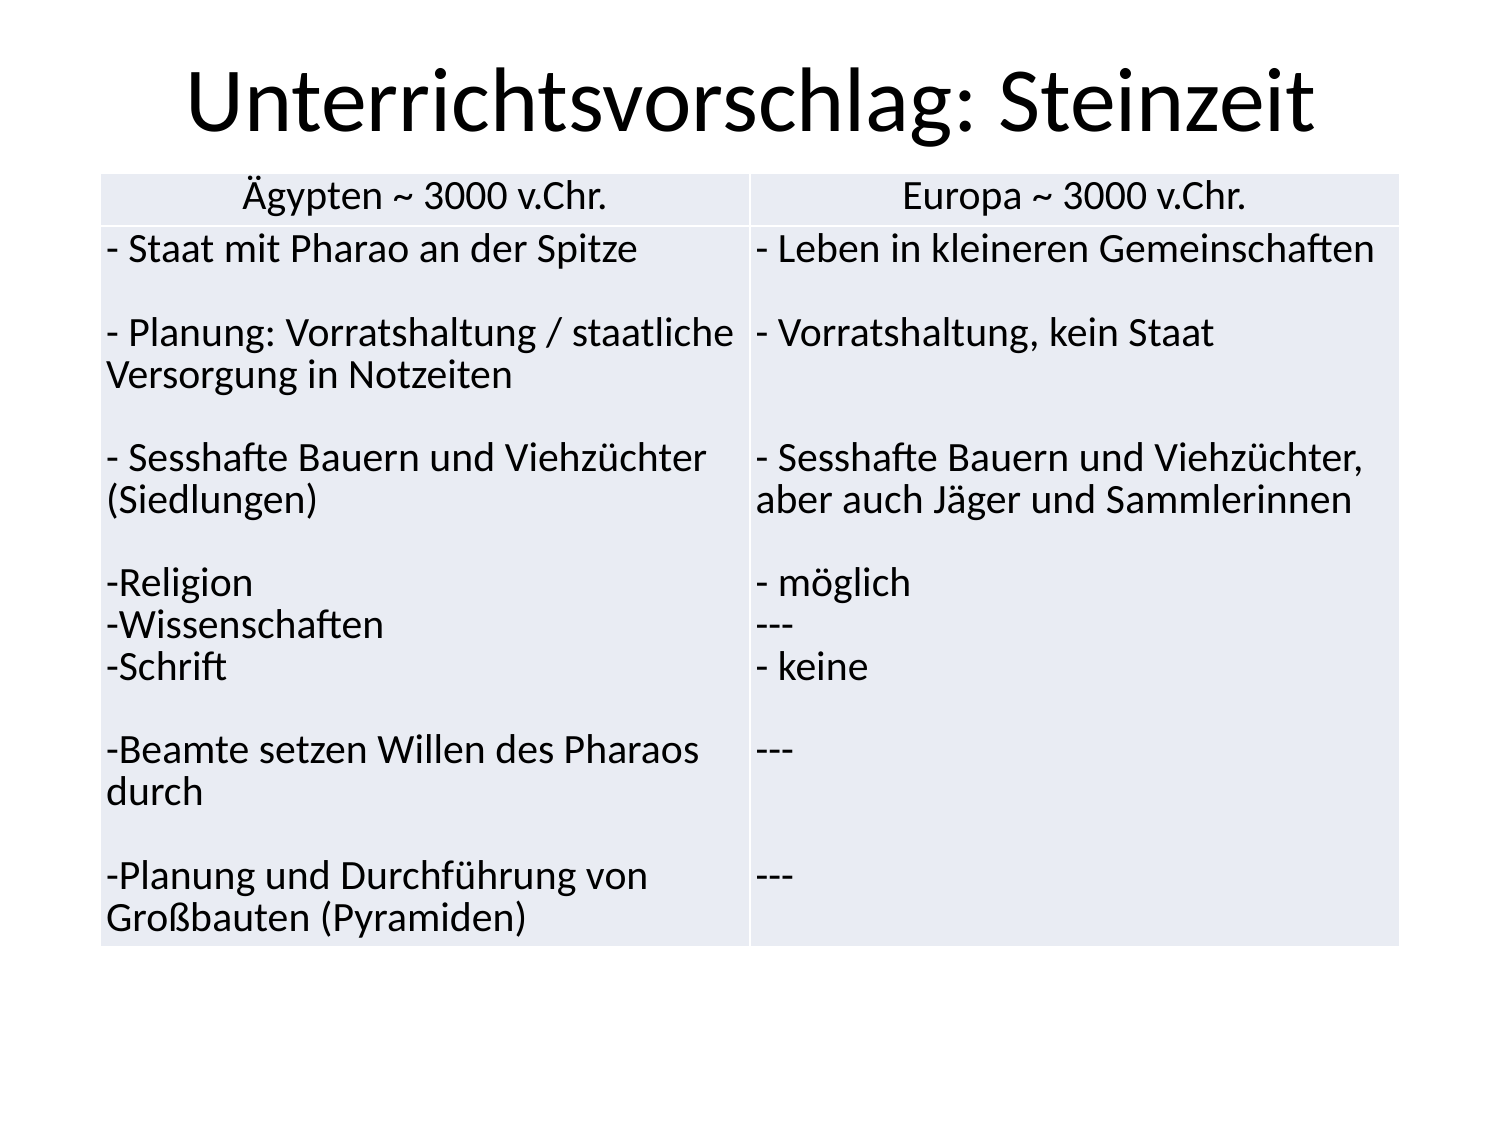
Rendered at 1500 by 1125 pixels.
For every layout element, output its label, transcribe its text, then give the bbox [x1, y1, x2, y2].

table_cell - Leben in kleineren Gemeinschaften - Vorratshaltung, kein Staat - Sesshafte Bauern und Viehzüchter, aber auch Jäger und Sammlerinnen - möglich --- - keine --- --- [751, 227, 1399, 367]
table_header Ägypten ~ 3000 v.Chr. [101, 174, 749, 225]
table_header Europa ~ 3000 v.Chr. [751, 174, 1399, 225]
table_cell - Staat mit Pharao an der Spitze - Planung: Vorratshaltung / staatliche Versorgung in Notzeiten - Sesshafte Bauern und Viehzüchter (Siedlungen) -Religion -Wissenschaften -Schrift -Beamte setzen Willen des Pharaos durch -Planung und Durchführung von Großbauten (Pyramiden) [101, 443, 749, 946]
table_cell - Leben in kleineren Gemeinschaften - Vorratshaltung, kein Staat - Sesshafte Bauern und Viehzüchter, aber auch Jäger und Sammlerinnen - möglich --- - keine --- --- [751, 443, 1399, 946]
table_cell - Staat mit Pharao an der Spitze - Planung: Vorratshaltung / staatliche Versorgung in Notzeiten - Sesshafte Bauern und Viehzüchter (Siedlungen) -Religion -Wissenschaften -Schrift -Beamte setzen Willen des Pharaos durch -Planung und Durchführung von Großbauten (Pyramiden) [101, 227, 749, 367]
text_box [53, 367, 1500, 443]
title Unterrichtsvorschlag: Steinzeit [76, 19, 1427, 171]
